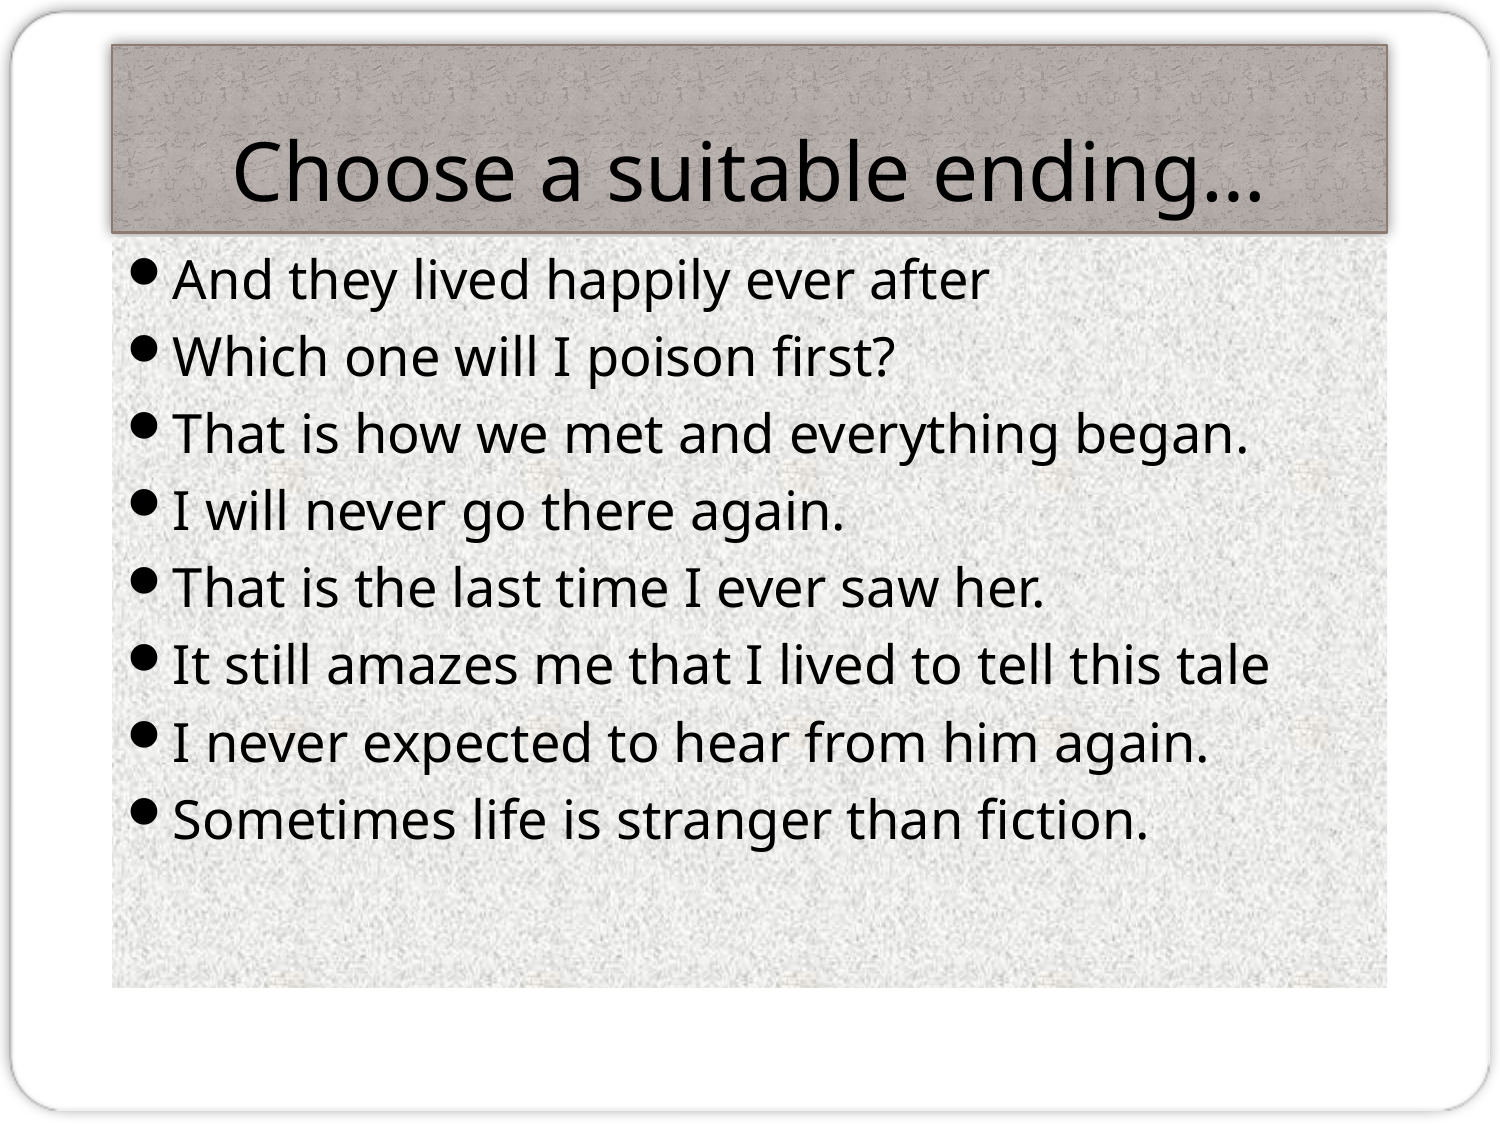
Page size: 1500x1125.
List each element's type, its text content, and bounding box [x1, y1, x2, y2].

list And they lived happily ever after Which one will I poison first? That is how we met and everything began. I will never go there again. That is the last time I ever saw her. It still amazes me that I lived to tell this tale I never expected to hear from him again. Sometimes life is stranger than fiction. [112, 237, 1388, 988]
title Choose a suitable ending… [111, 44, 1388, 234]
